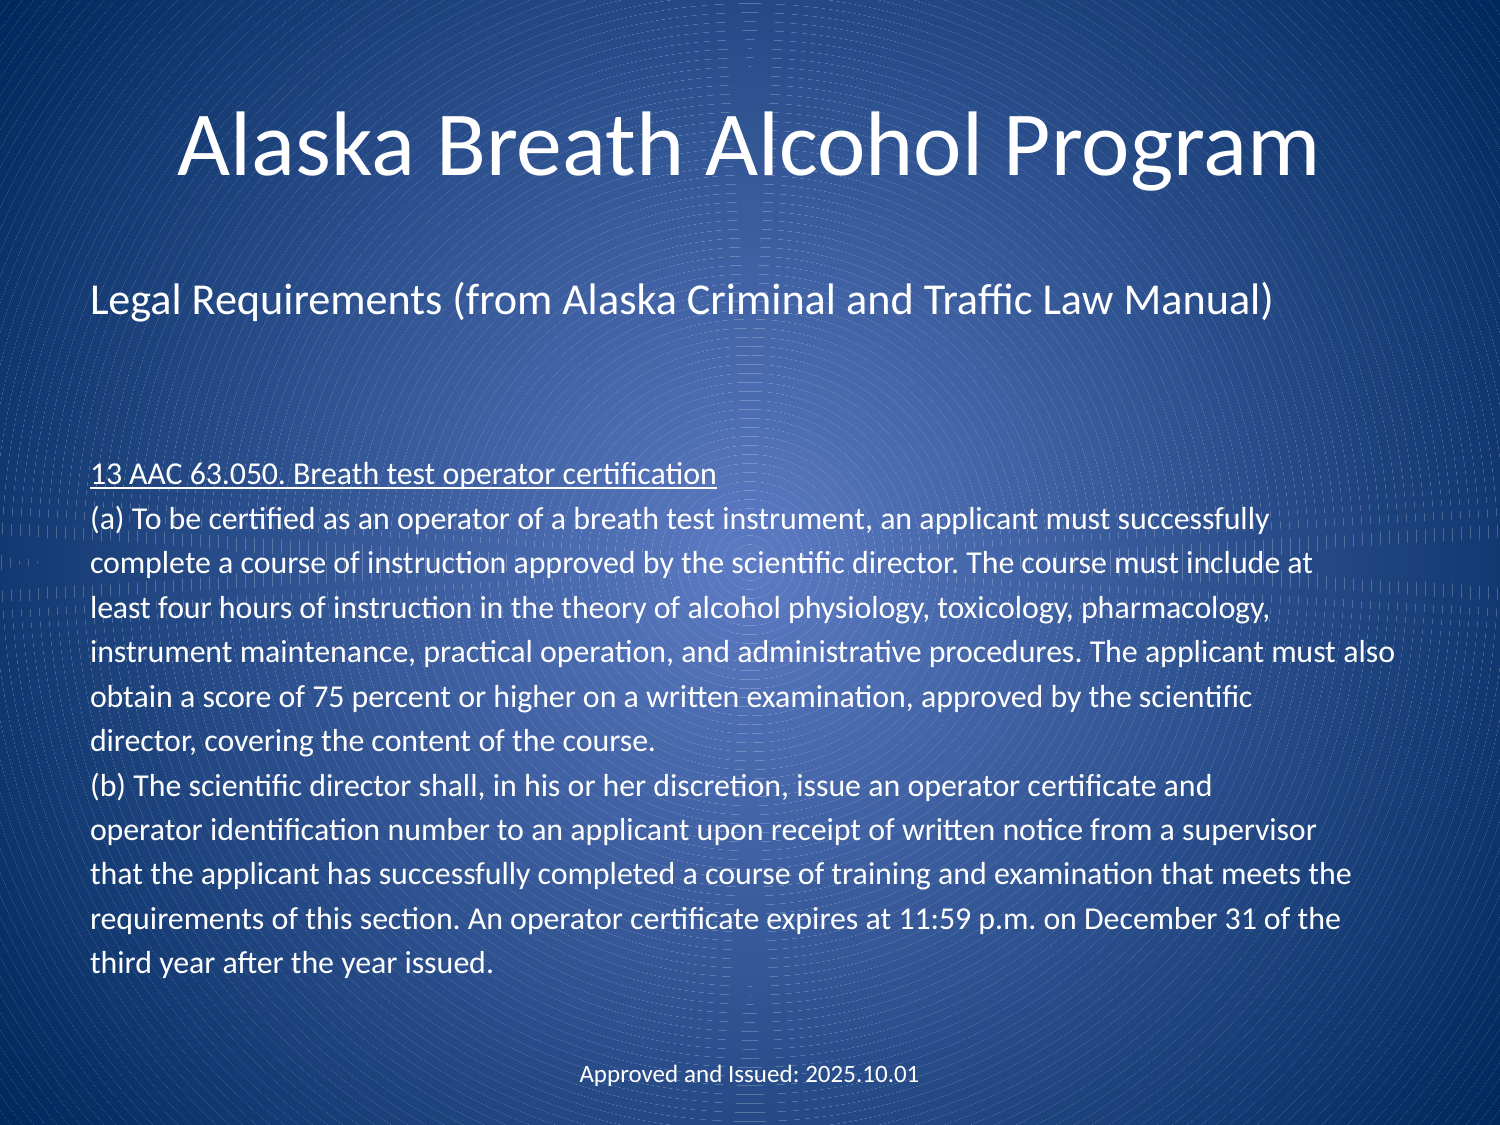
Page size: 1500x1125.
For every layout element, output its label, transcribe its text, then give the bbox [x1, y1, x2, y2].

footer Approved and Issued: 2025.10.01 [512, 1042, 988, 1103]
title Alaska Breath Alcohol Program [75, 45, 1425, 233]
list Legal Requirements (from Alaska Criminal and Traffic Law Manual) 13 AAC 63.050. Breath test operator certification (a) To be certified as an operator of a breath test instrument, an applicant must successfully complete a course of instruction approved by the scientific director. The course must include at least four hours of instruction in the theory of alcohol physiology, toxicology, pharmacology, instrument maintenance, practical operation, and administrative procedures. The applicant must also obtain a score of 75 percent or higher on a written examination, approved by the scientific director, covering the content of the course. (b) The scientific director shall, in his or her discretion, issue an operator certificate and operator identification number to an applicant upon receipt of written notice from a supervisor that the applicant has successfully completed a course of training and examination that meets the requirements of this section. An operator certificate expires at 11:59 p.m. on December 31 of the third year after the year issued. [75, 262, 1425, 1005]
